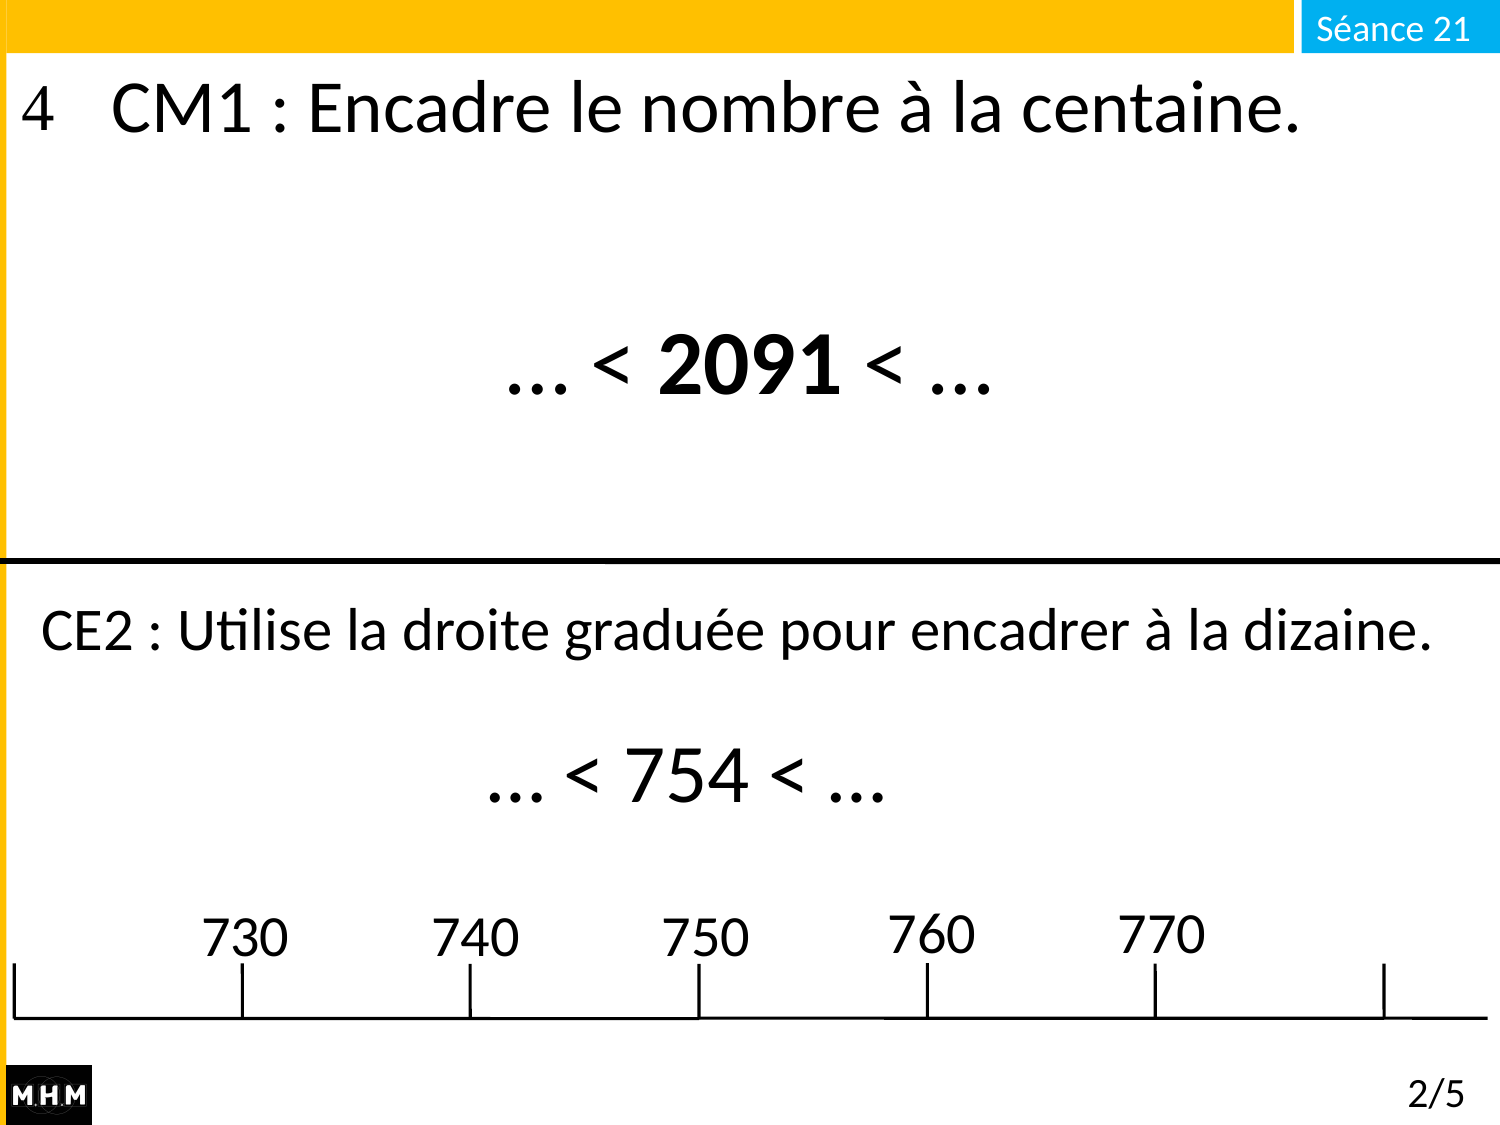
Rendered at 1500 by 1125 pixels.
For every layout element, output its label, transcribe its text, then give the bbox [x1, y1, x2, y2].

text_box … < 754 < … [472, 712, 945, 827]
list 2/5 [1373, 1064, 1500, 1125]
text_box CM1 : Encadre le nombre à la centaine. [96, 60, 1391, 157]
title CE2 : Utilise la droite graduée pour encadrer à la dizaine. [26, 562, 1500, 701]
picture [6, 1065, 92, 1125]
text_box … < 2091 < … [472, 295, 1028, 420]
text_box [13, 887, 1488, 1020]
